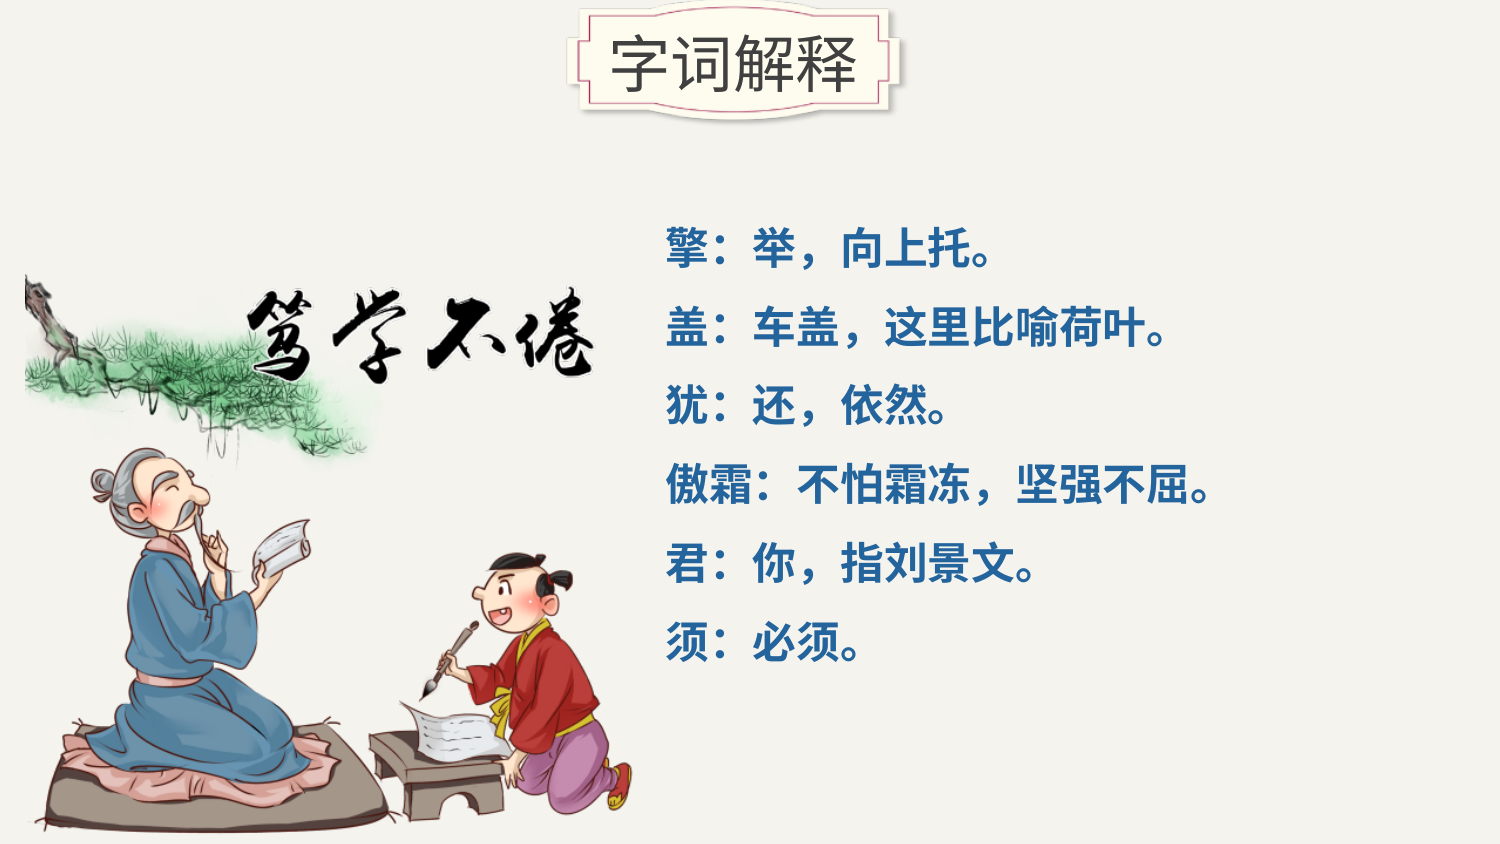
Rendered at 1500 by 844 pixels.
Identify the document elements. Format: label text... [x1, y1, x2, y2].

text_box 擎：举，向上托。 盖：车盖，这里比喻荷叶。 犹：还，依然。 傲霜：不怕霜冻，坚强不屈。 君：你，指刘景文。 须：必须。 [654, 188, 1320, 673]
picture [555, 0, 919, 155]
picture [25, 250, 642, 844]
